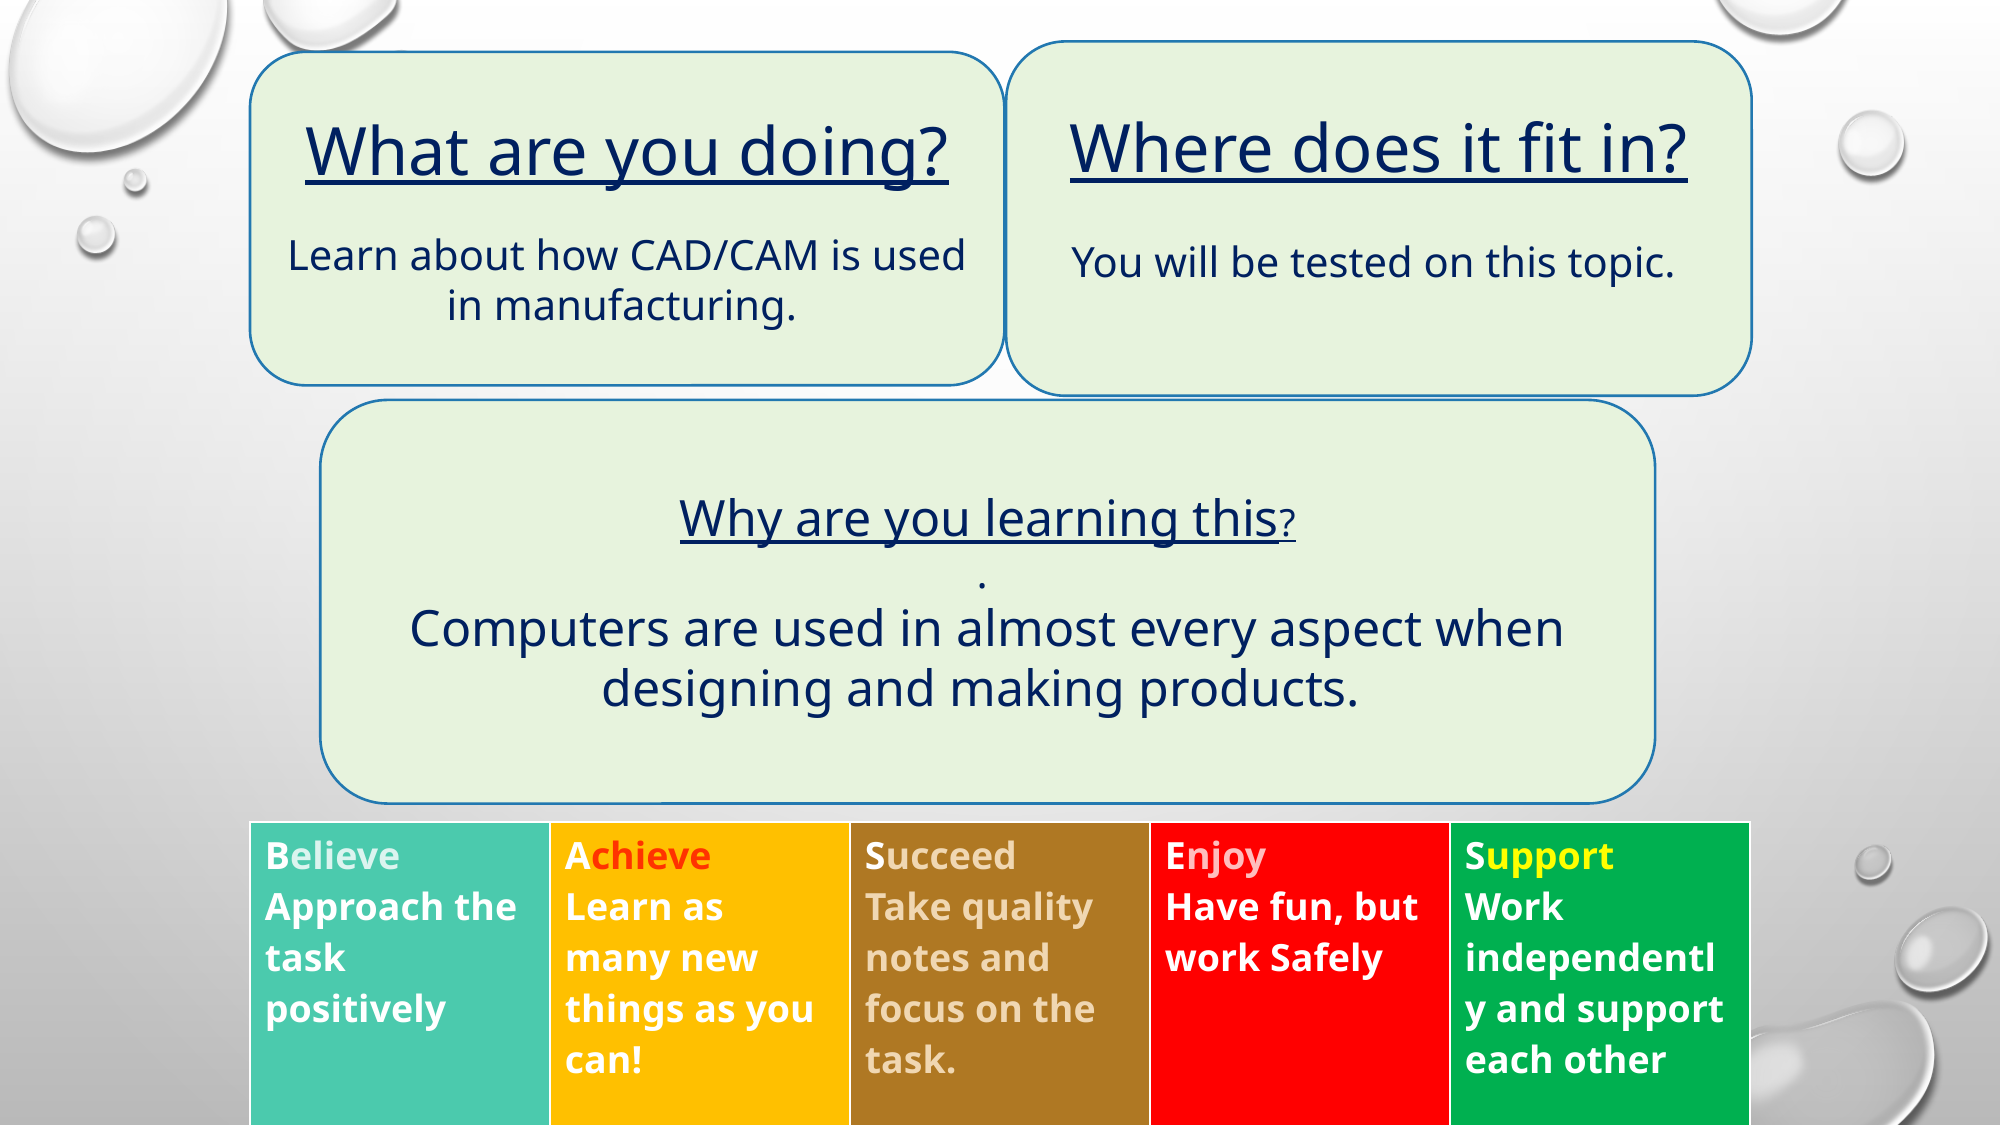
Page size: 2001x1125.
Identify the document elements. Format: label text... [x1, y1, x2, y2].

table_header Succeed Take quality notes and focus on the task. [851, 823, 1149, 1125]
picture [0, 0, 2000, 1125]
table_header Believe Approach the task positively [251, 823, 549, 1125]
table_header Support Work independently and support each other [1451, 823, 1749, 1125]
text_box Why are you learning this? . Computers are used in almost every aspect when designing and making products. [318, 398, 1657, 805]
text_box What are you doing? Learn about how CAD/CAM is used in manufacturing. [248, 50, 1005, 387]
table_header Achieve Learn as many new things as you can! [551, 823, 849, 1125]
table_header Enjoy Have fun, but work Safely [1151, 823, 1449, 1125]
text_box Where does it fit in? You will be tested on this topic. [1004, 40, 1754, 398]
